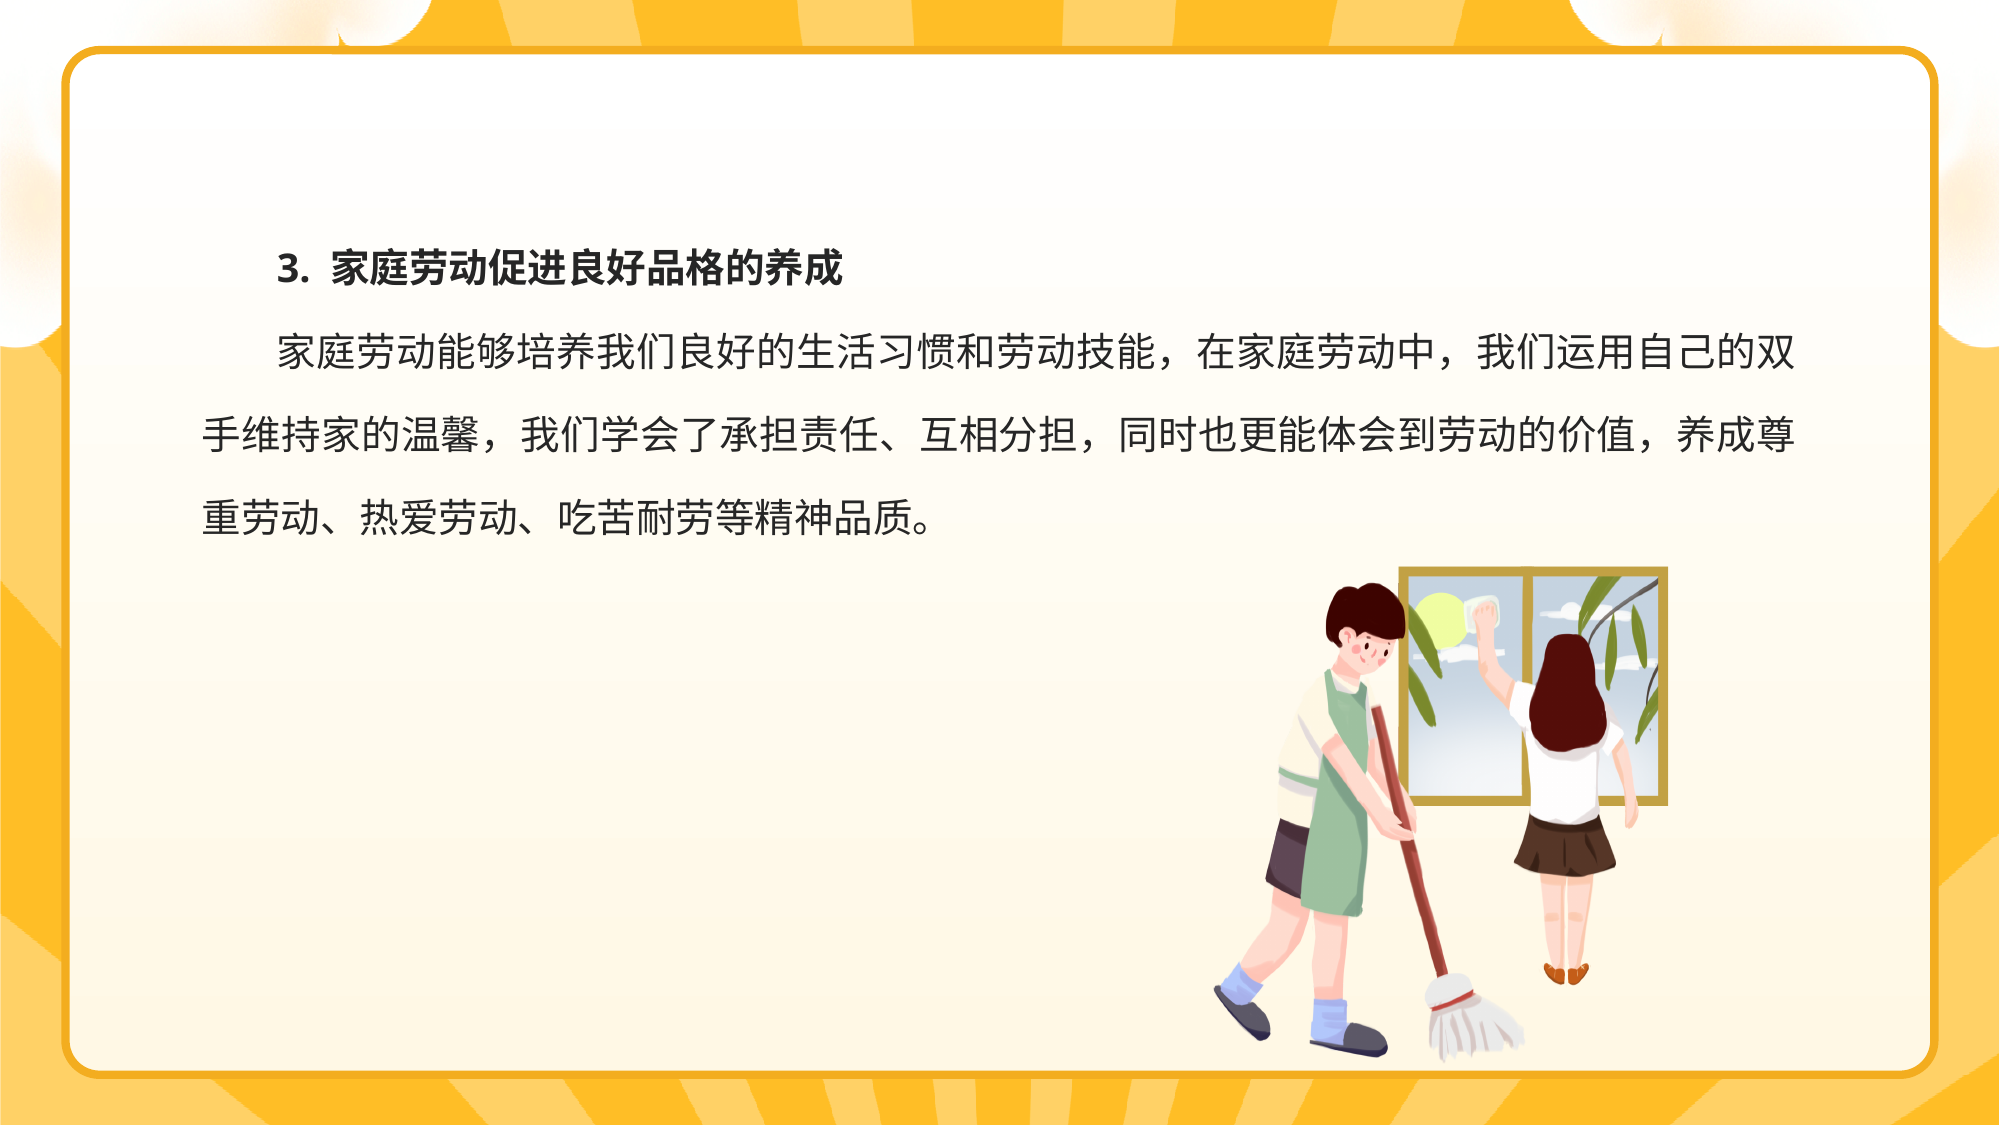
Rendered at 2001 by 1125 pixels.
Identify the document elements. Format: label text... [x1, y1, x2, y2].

picture [0, 0, 2000, 1125]
text_box 3. 家庭劳动促进良好品格的养成 家庭劳动能够培养我们良好的生活习惯和劳动技能，在家庭劳动中，我们运用自己的双手维持家的温馨，我们学会了承担责任、互相分担，同时也更能体会到劳动的价值，养成尊重劳动、热爱劳动、吃苦耐劳等精神品质。 [187, 200, 1813, 548]
